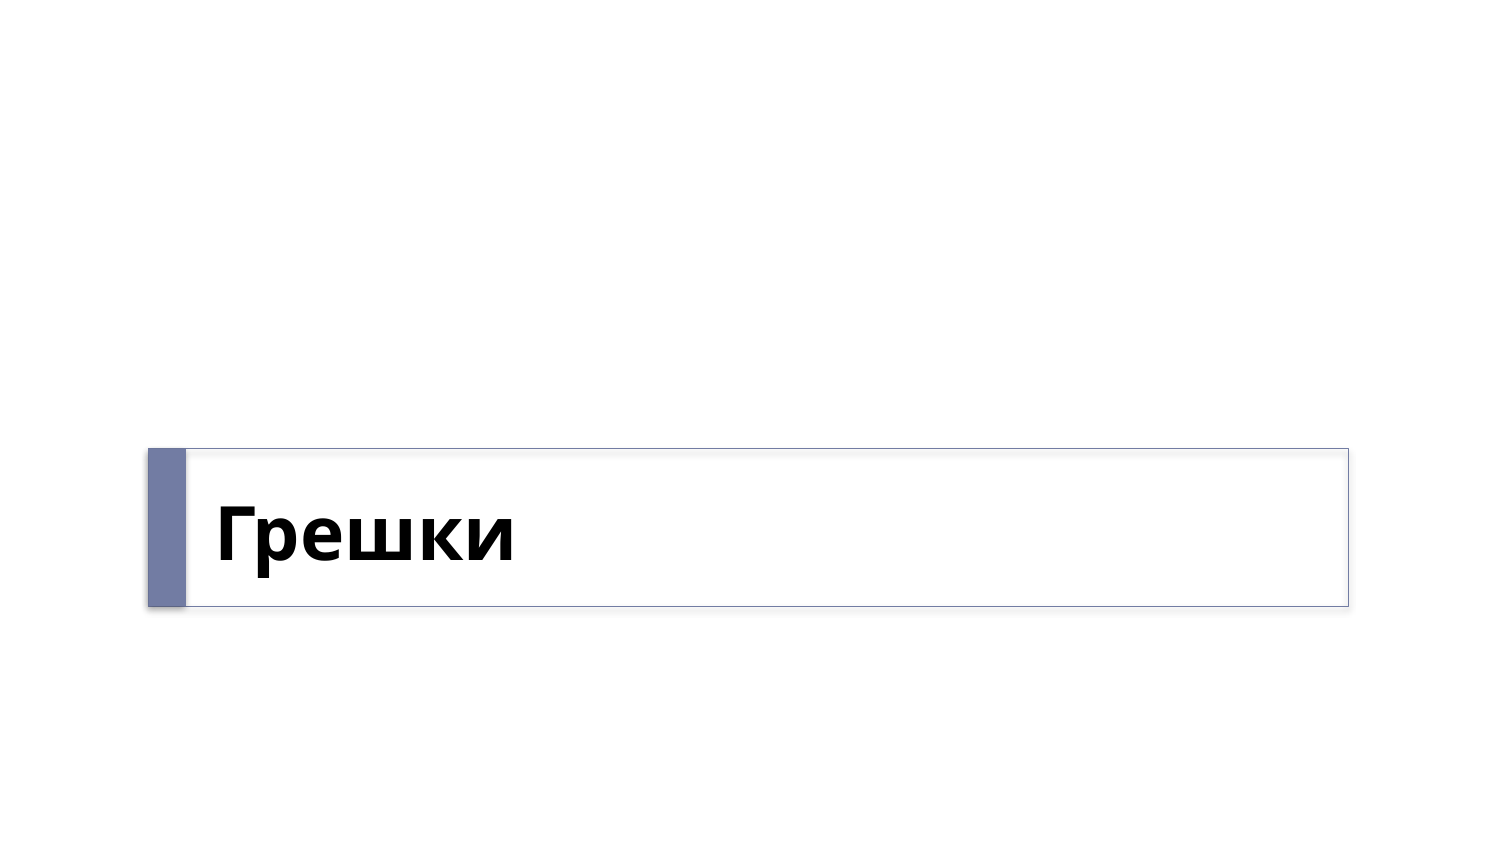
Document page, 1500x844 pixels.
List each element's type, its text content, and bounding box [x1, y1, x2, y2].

title Грешки [200, 478, 1325, 600]
